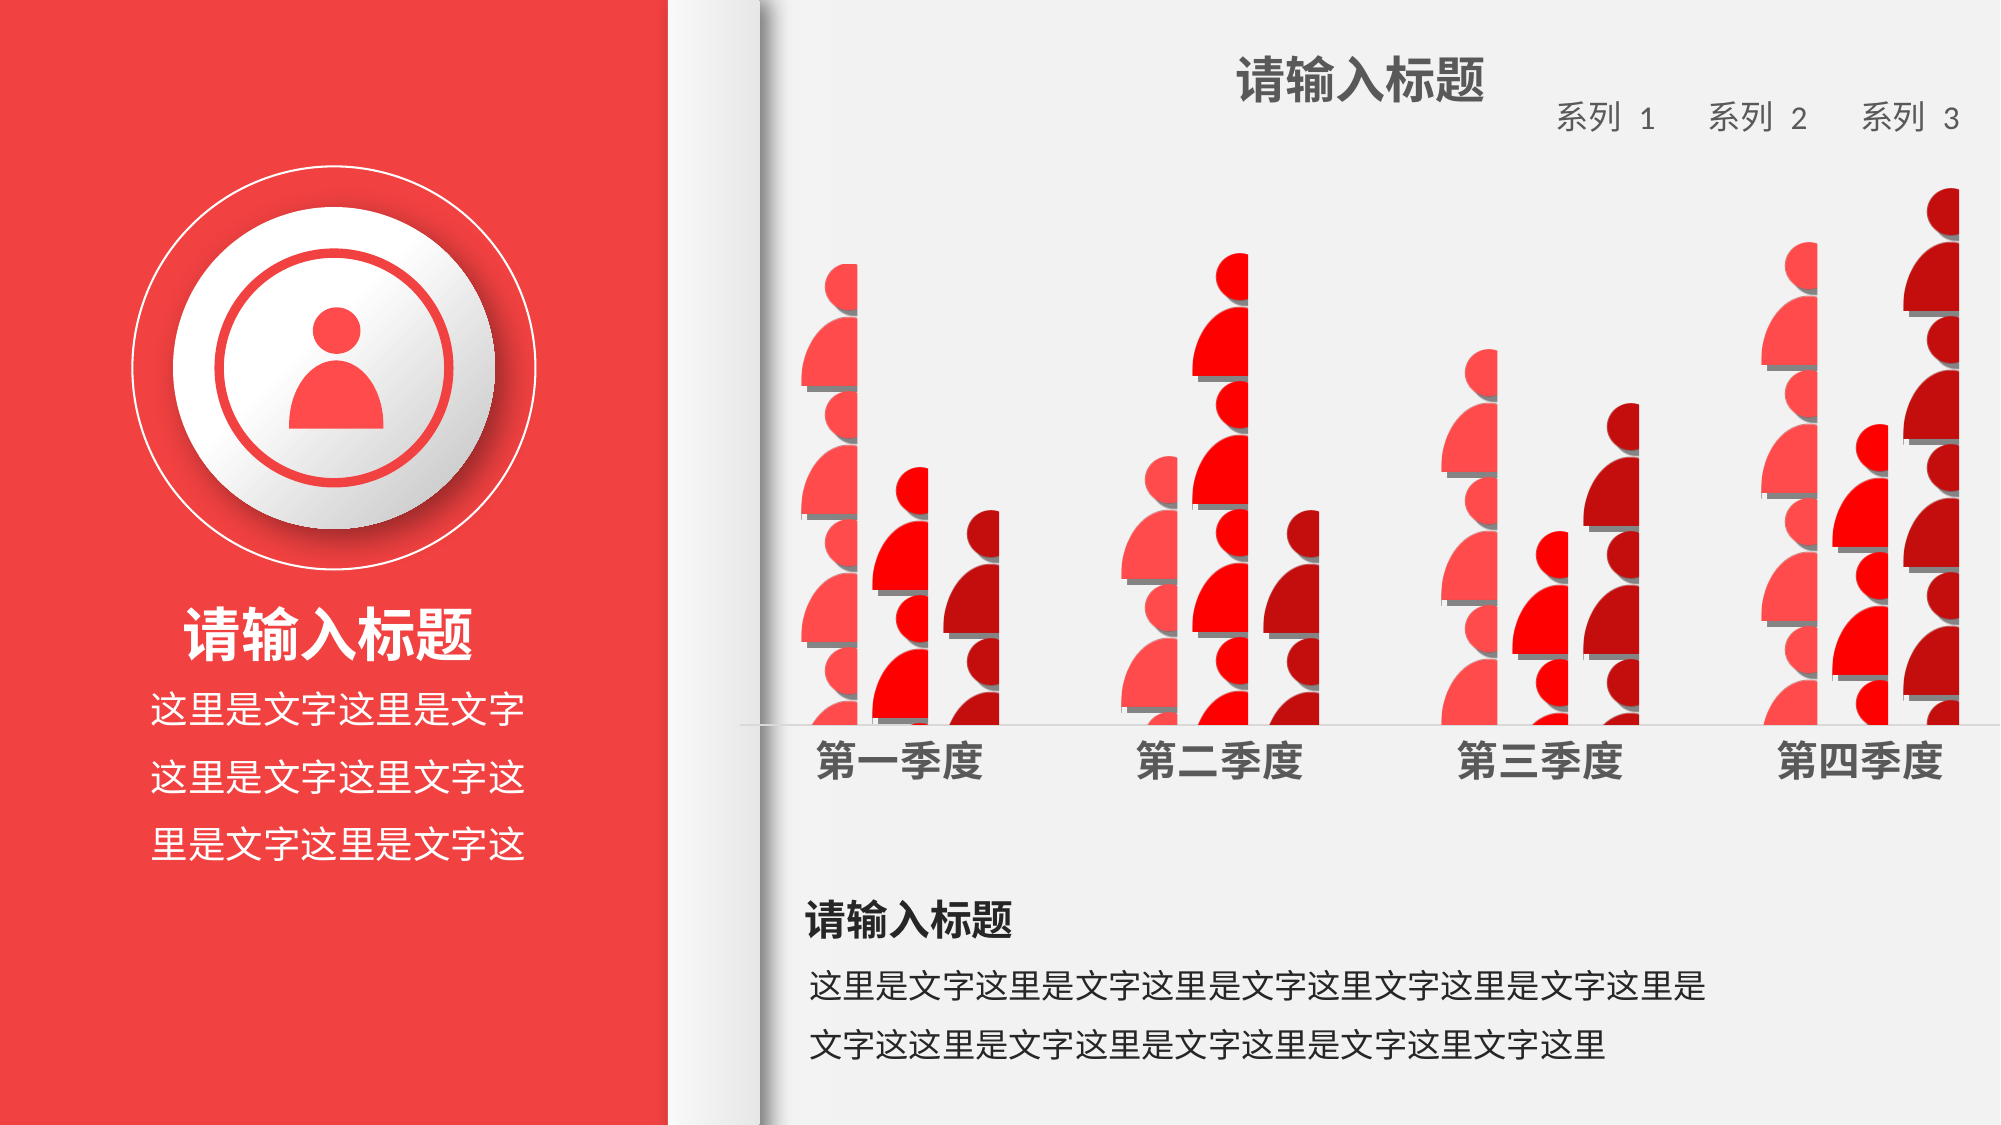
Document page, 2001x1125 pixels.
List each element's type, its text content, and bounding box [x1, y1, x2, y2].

text_box [0, 0, 665, 1125]
text_box 这里是文字这里是文字这里是文字这里文字这里是文字这里是文字这 [136, 656, 559, 874]
text_box [667, 0, 760, 1125]
text_box 请输入标题 [167, 591, 489, 676]
chart [713, 0, 2000, 879]
text_box 这里是文字这里是文字这里是文字这里文字这里是文字这里是文字这这里是文字这里是文字这里是文字这里文字这里 [794, 937, 1742, 1125]
text_box 请输入标题 [789, 886, 1029, 952]
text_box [132, 166, 536, 570]
